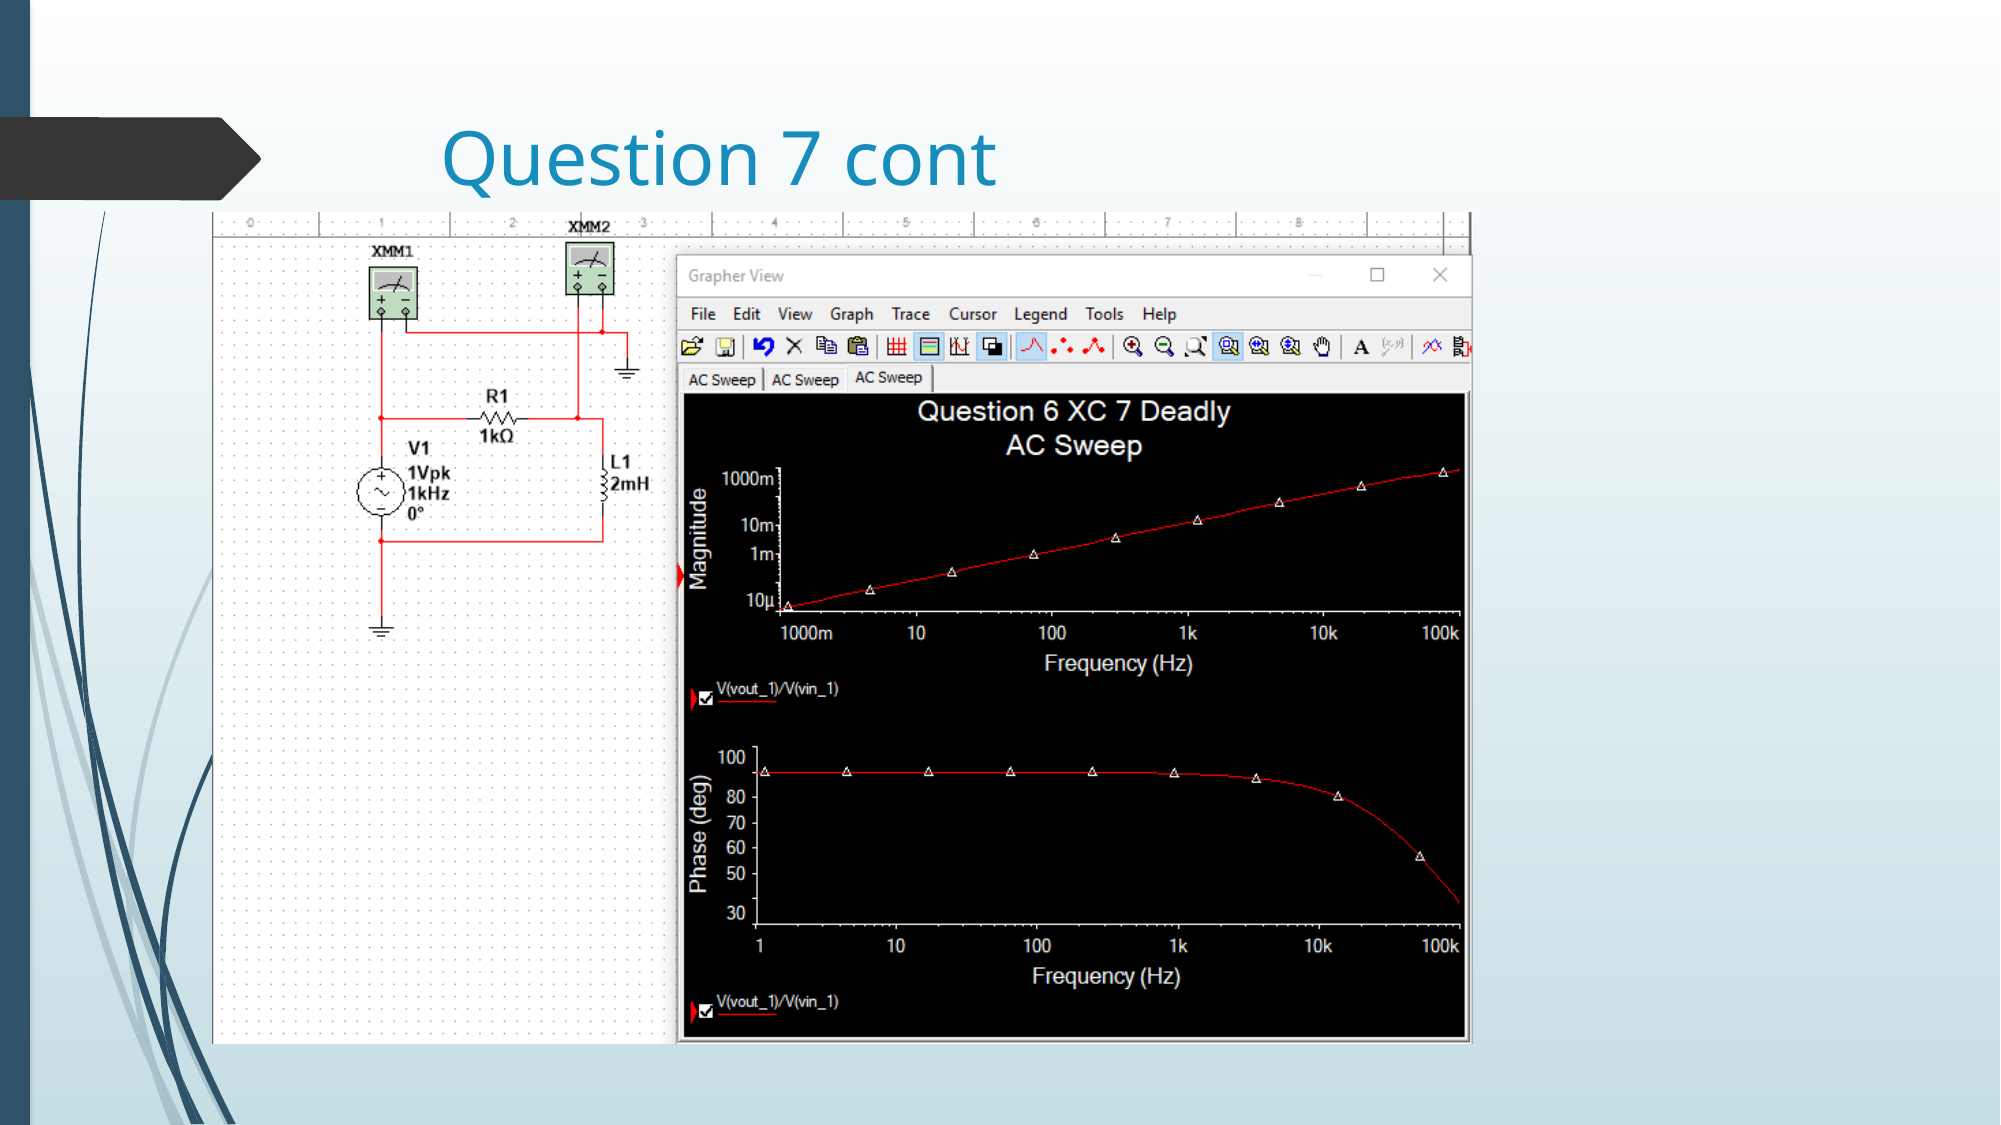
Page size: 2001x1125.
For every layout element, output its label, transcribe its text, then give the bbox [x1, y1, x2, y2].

title Question 7 cont [425, 102, 1888, 313]
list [212, 212, 1474, 1044]
